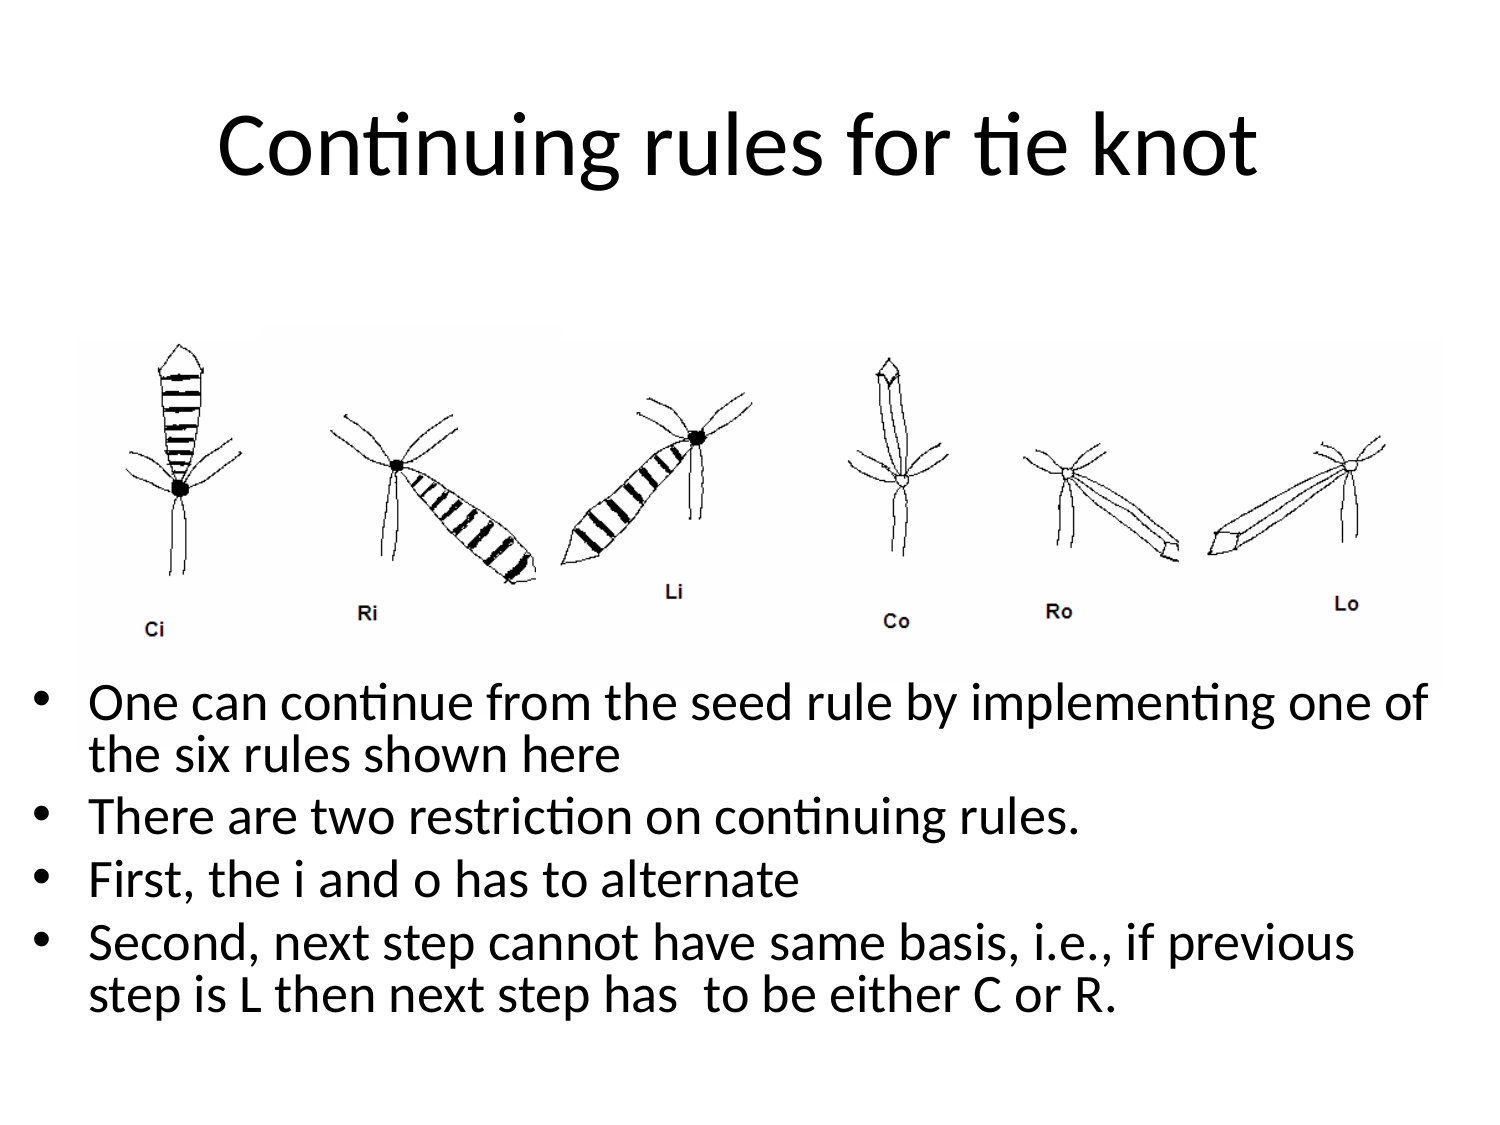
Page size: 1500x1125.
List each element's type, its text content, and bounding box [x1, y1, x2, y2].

list One can continue from the seed rule by implementing one of the six rules shown here There are two restriction on continuing rules. First, the i and o has to alternate Second, next step cannot have same basis, i.e., if previous step is L then next step has to be either C or R. [24, 675, 1470, 1100]
title Continuing rules for tie knot [75, 45, 1425, 233]
picture [74, 324, 1444, 751]
